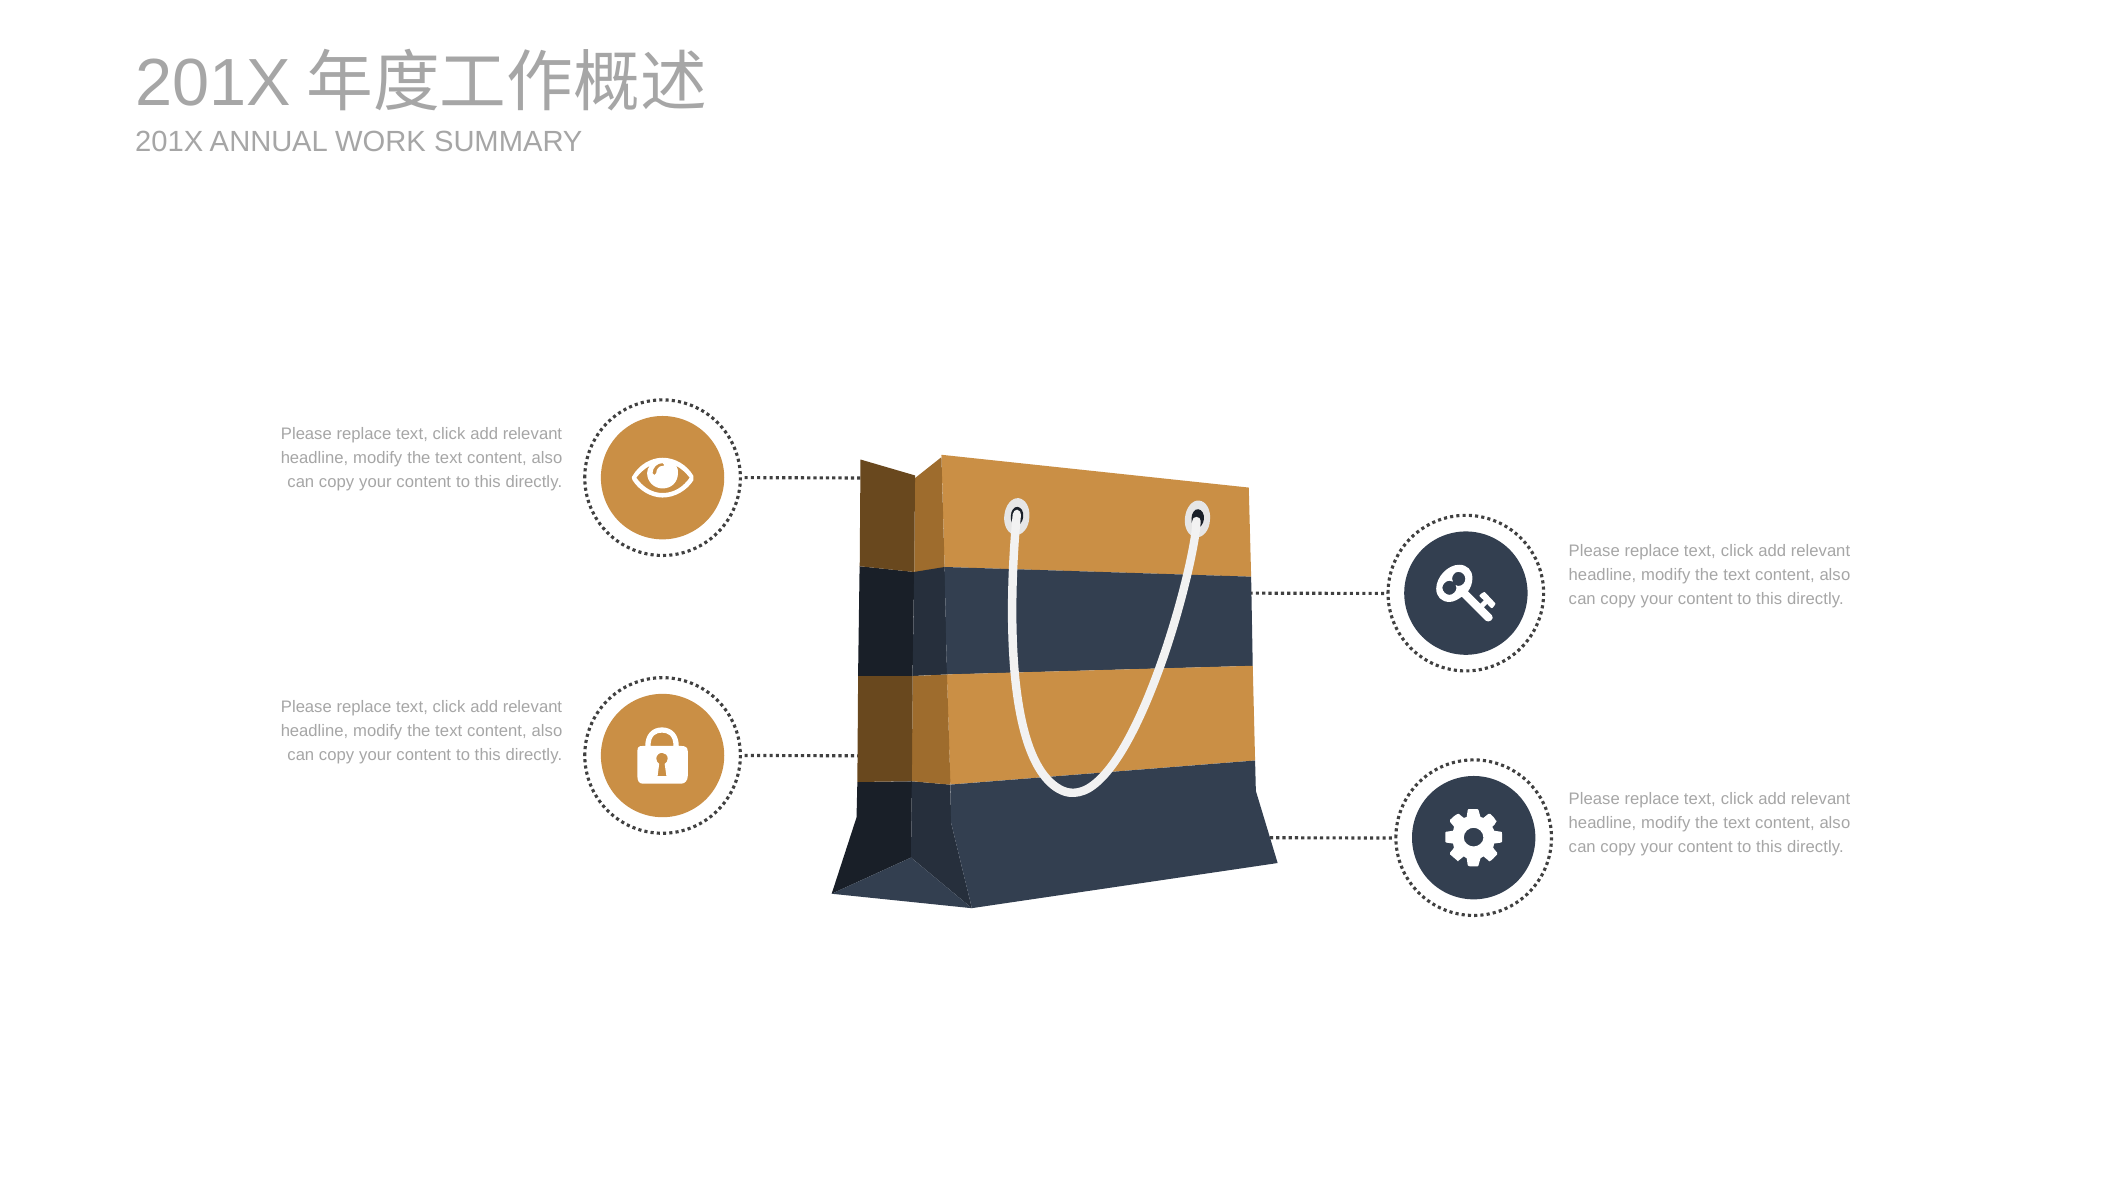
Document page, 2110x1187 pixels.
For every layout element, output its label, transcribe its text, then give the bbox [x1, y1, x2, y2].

text_box Please replace text, click add relevant headline, modify the text content, also can copy your content to this directly. [1568, 535, 1860, 608]
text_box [1387, 515, 1544, 671]
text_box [584, 677, 741, 834]
text_box Please replace text, click add relevant headline, modify the text content, also can copy your content to this directly. [1568, 784, 1860, 856]
text_box 201X年度工作概述 [135, 38, 783, 119]
text_box Please replace text, click add relevant headline, modify the text content, also can copy your content to this directly. [271, 419, 563, 491]
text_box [1395, 759, 1552, 916]
text_box 201X ANNUAL WORK SUMMARY [135, 122, 596, 158]
text_box Please replace text, click add relevant headline, modify the text content, also can copy your content to this directly. [271, 692, 563, 764]
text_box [584, 399, 741, 556]
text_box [831, 454, 1278, 909]
